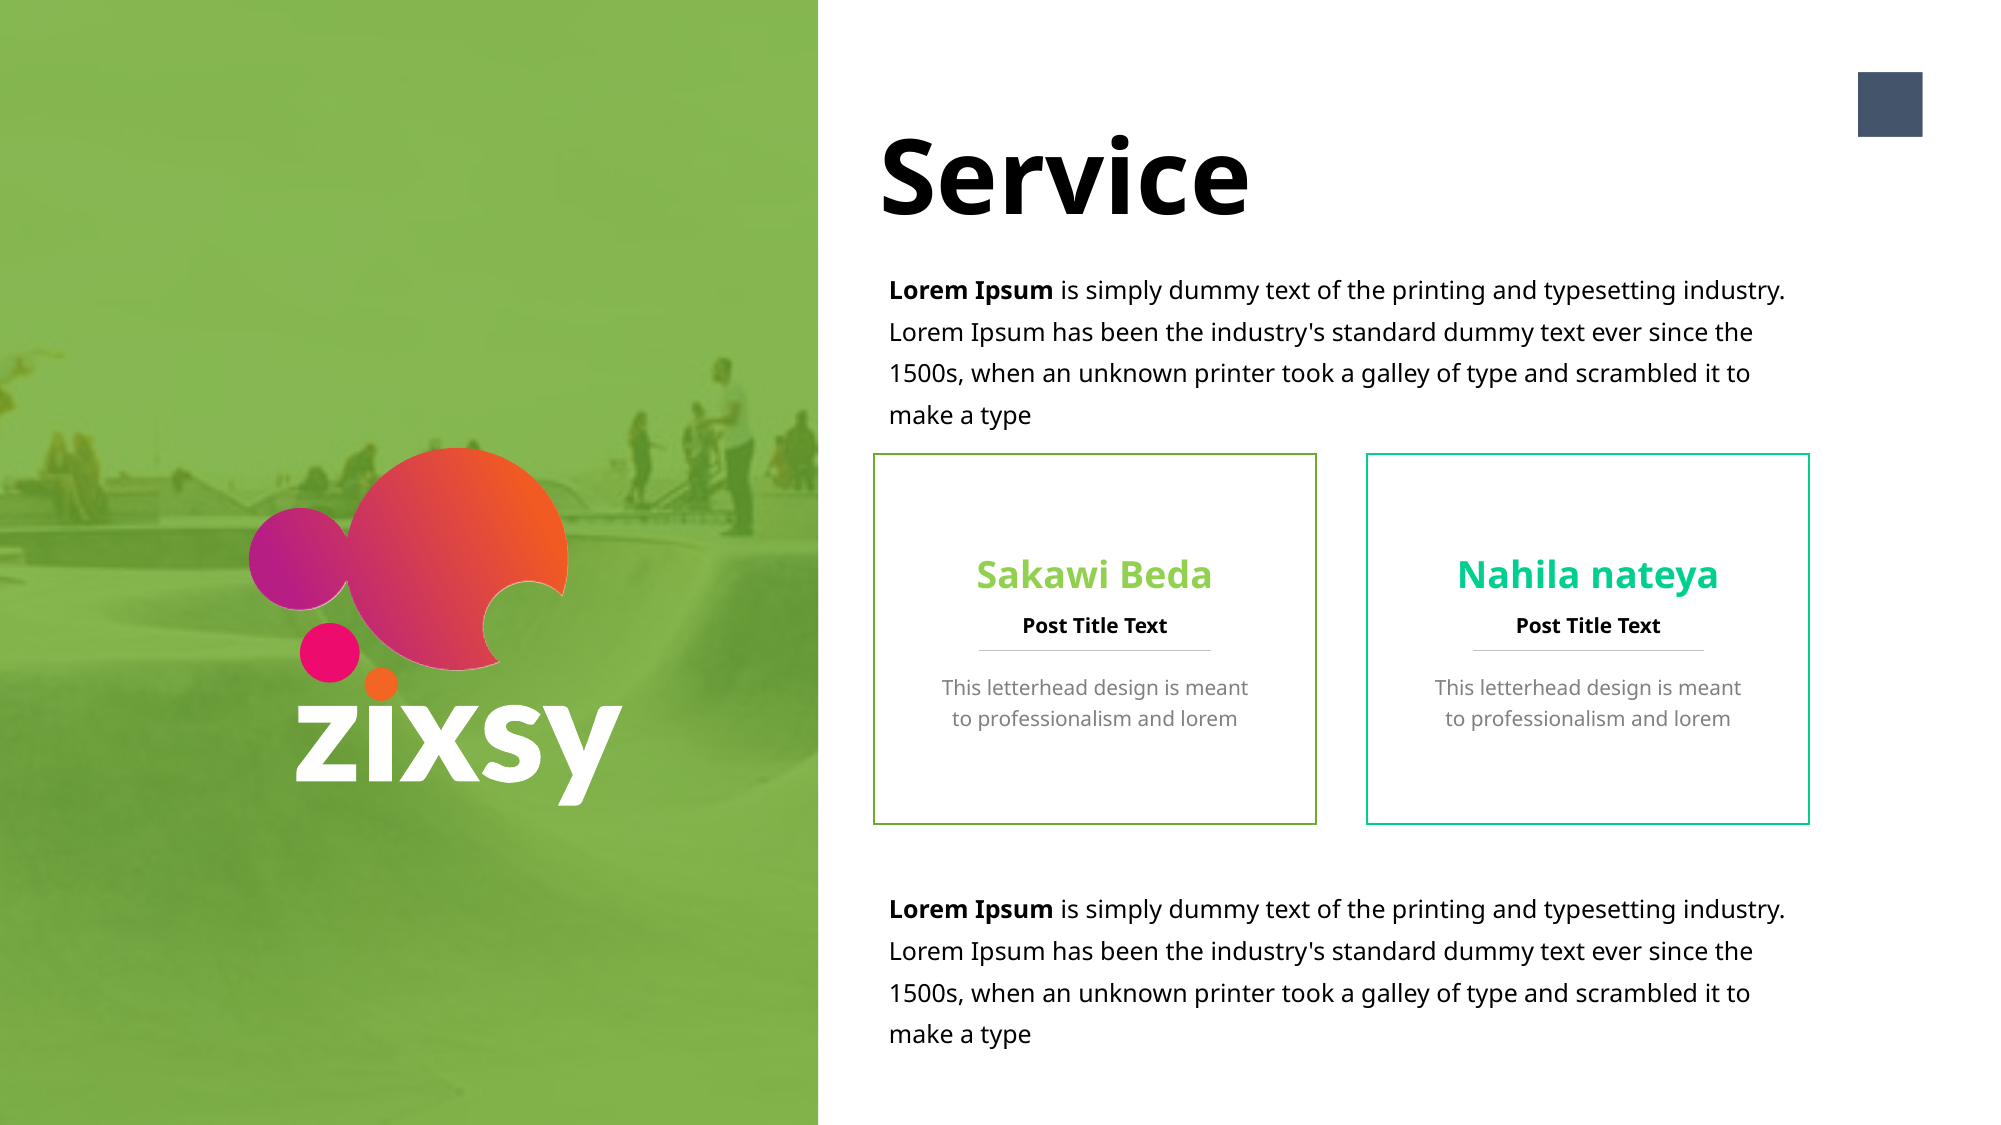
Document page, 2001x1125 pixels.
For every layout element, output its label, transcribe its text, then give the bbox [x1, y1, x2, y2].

text_box [873, 453, 1317, 825]
text_box Lorem Ipsum is simply dummy text of the printing and typesetting industry. Lorem Ipsum has been the industry's standard dummy text ever since the 1500s, when an unknown printer took a galley of type and scrambled it to make a type [874, 255, 1818, 437]
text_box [1423, 546, 1754, 732]
text_box [1857, 130, 1924, 138]
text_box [929, 546, 1261, 732]
text_box Lorem Ipsum is simply dummy text of the printing and typesetting industry. Lorem Ipsum has been the industry's standard dummy text ever since the 1500s, when an unknown printer took a galley of type and scrambled it to make a type [874, 874, 1818, 1057]
text_box [1857, 71, 1924, 78]
slide_number 4 [1854, 78, 1927, 130]
text_box Service [864, 103, 1267, 243]
picture [0, 0, 819, 1125]
text_box [1366, 453, 1810, 825]
